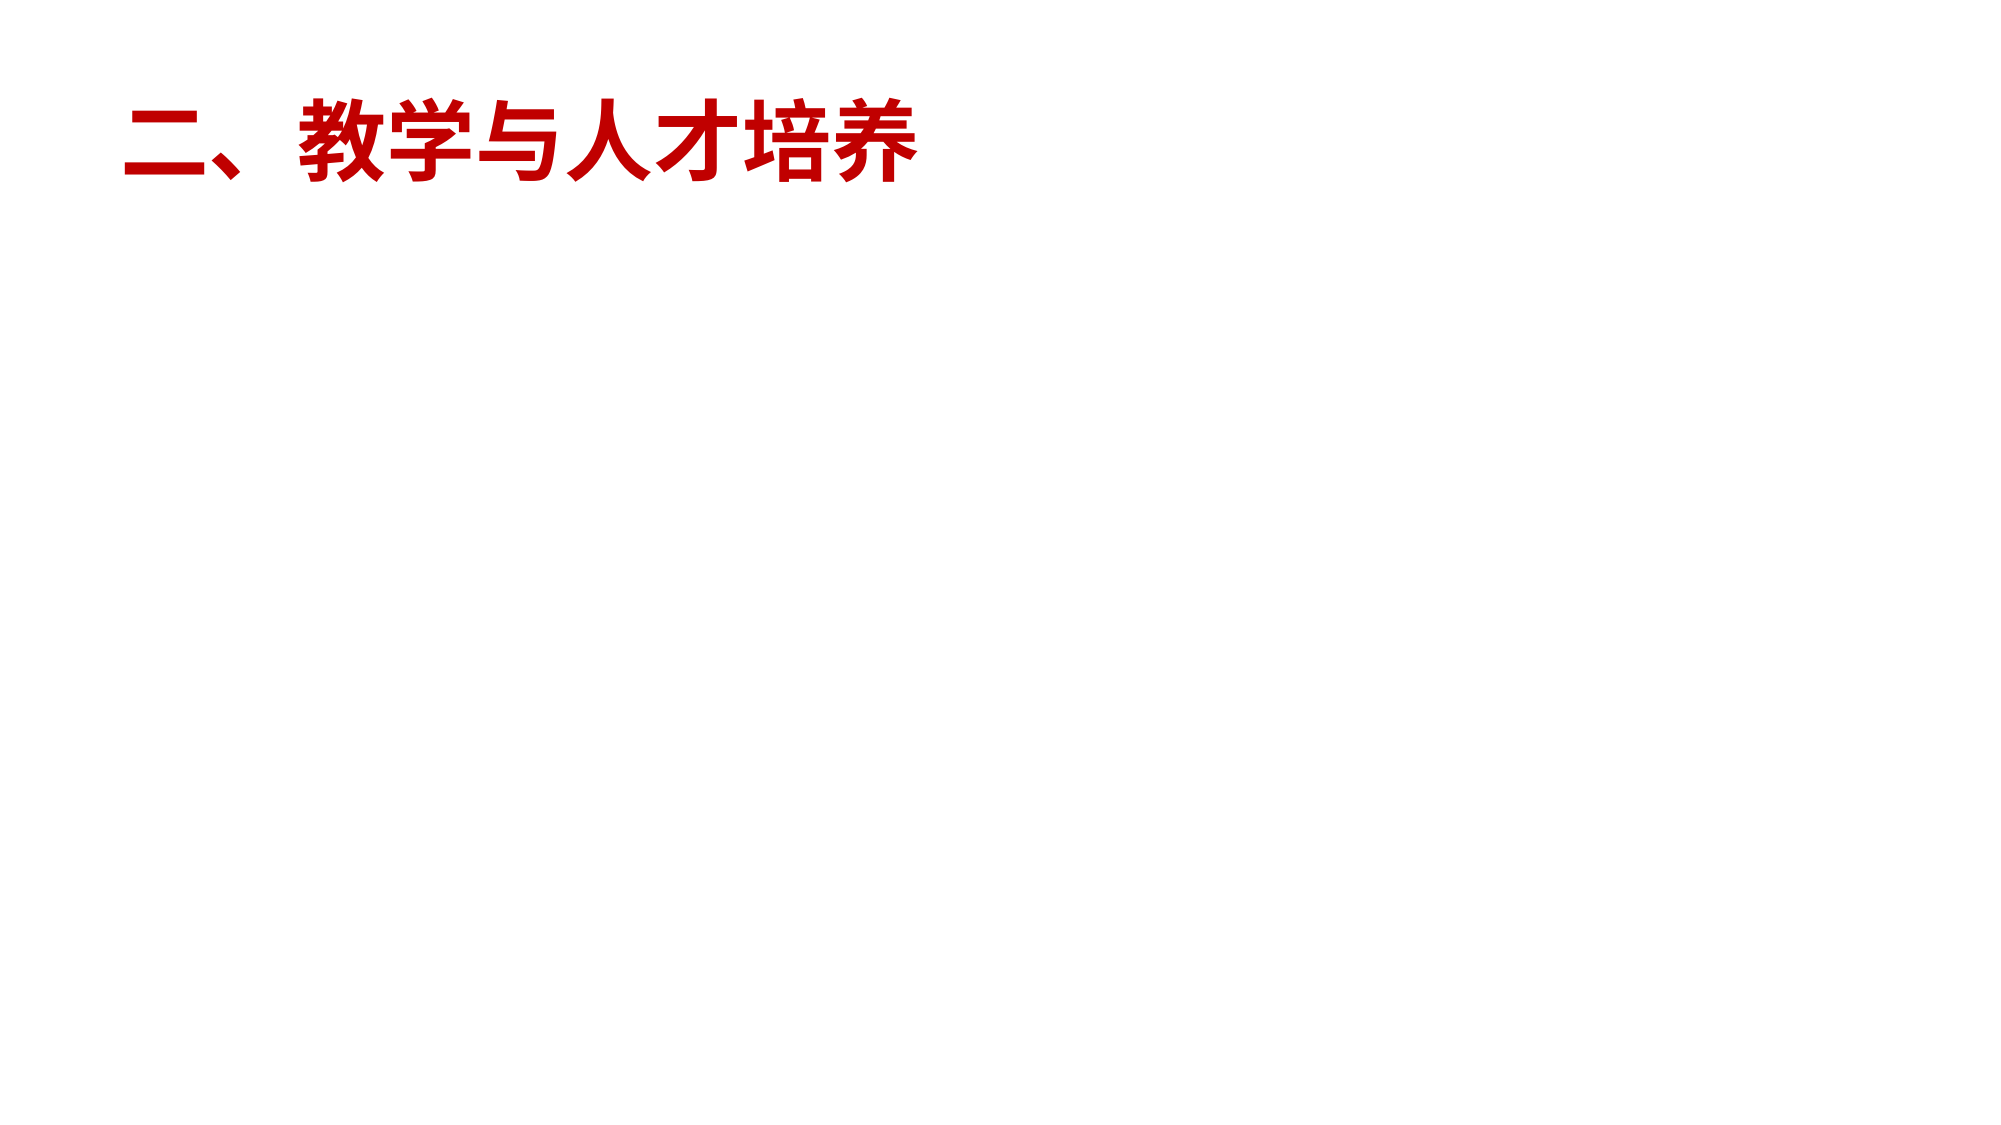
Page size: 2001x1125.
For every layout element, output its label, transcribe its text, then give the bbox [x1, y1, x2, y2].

title 二、教学与人才培养 [99, 44, 1901, 233]
